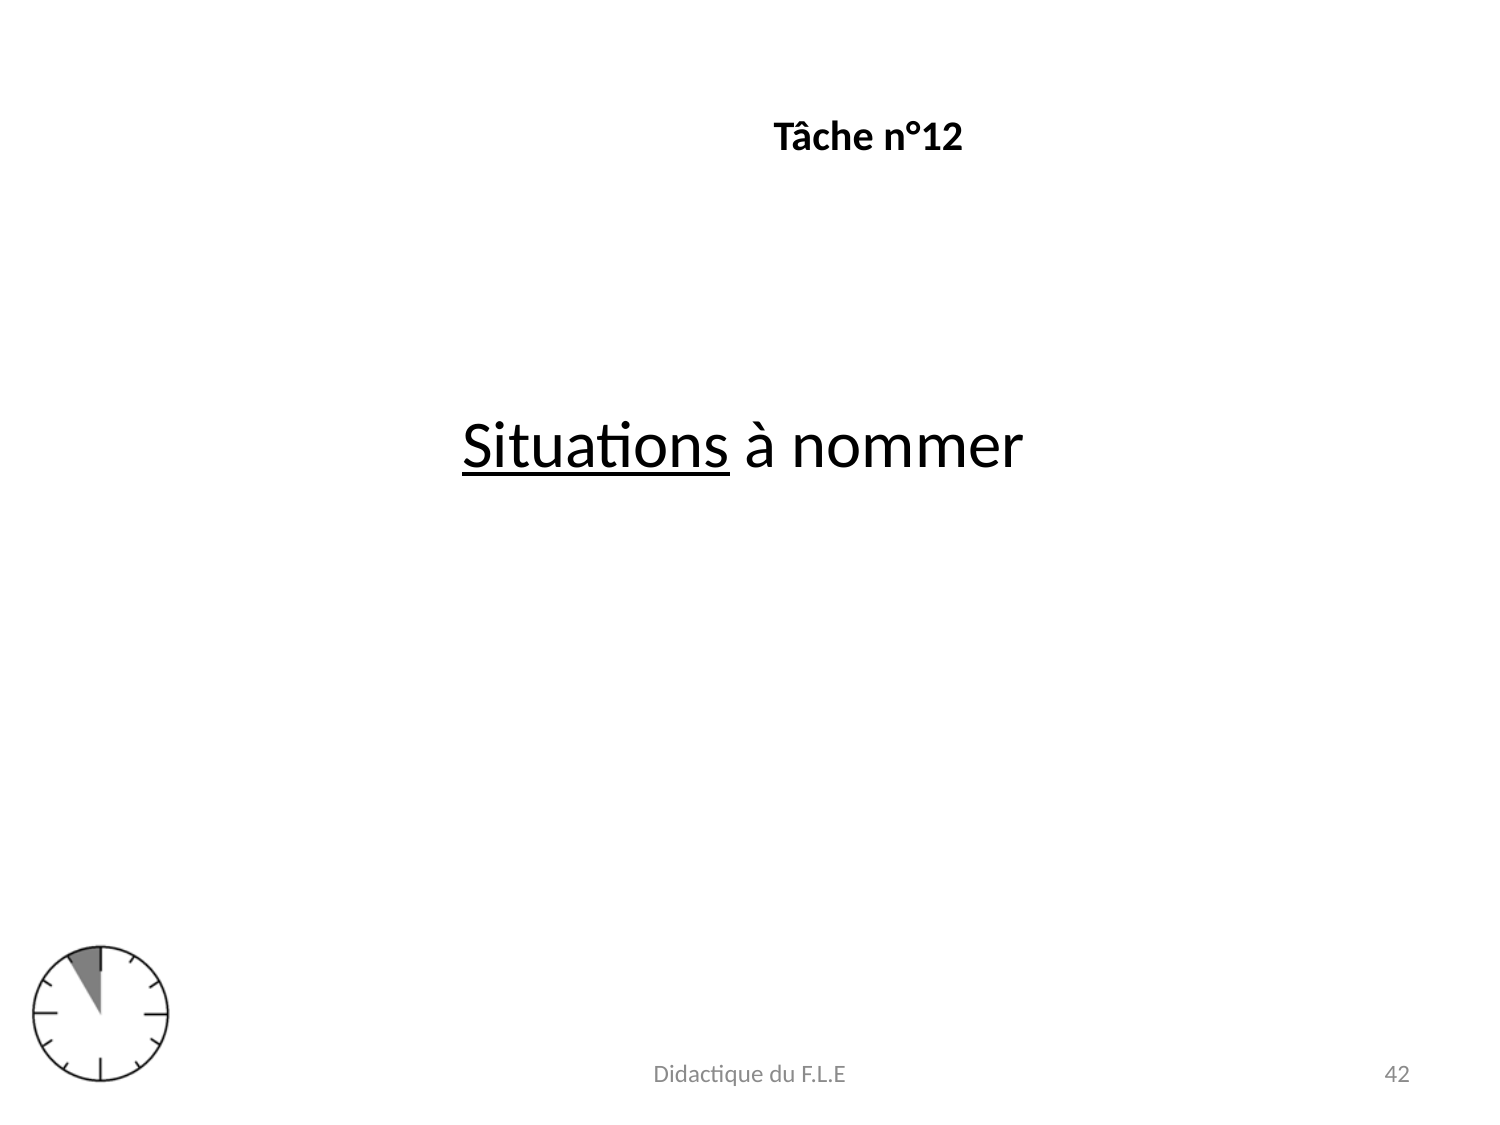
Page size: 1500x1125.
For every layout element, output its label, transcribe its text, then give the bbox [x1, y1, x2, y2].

picture [23, 937, 180, 1095]
footer Didactique du F.L.E [512, 1042, 988, 1103]
slide_number 42 [1074, 1042, 1425, 1103]
list Situations à nommer [24, 299, 1463, 1063]
title Tâche n°12 [275, 50, 1463, 218]
